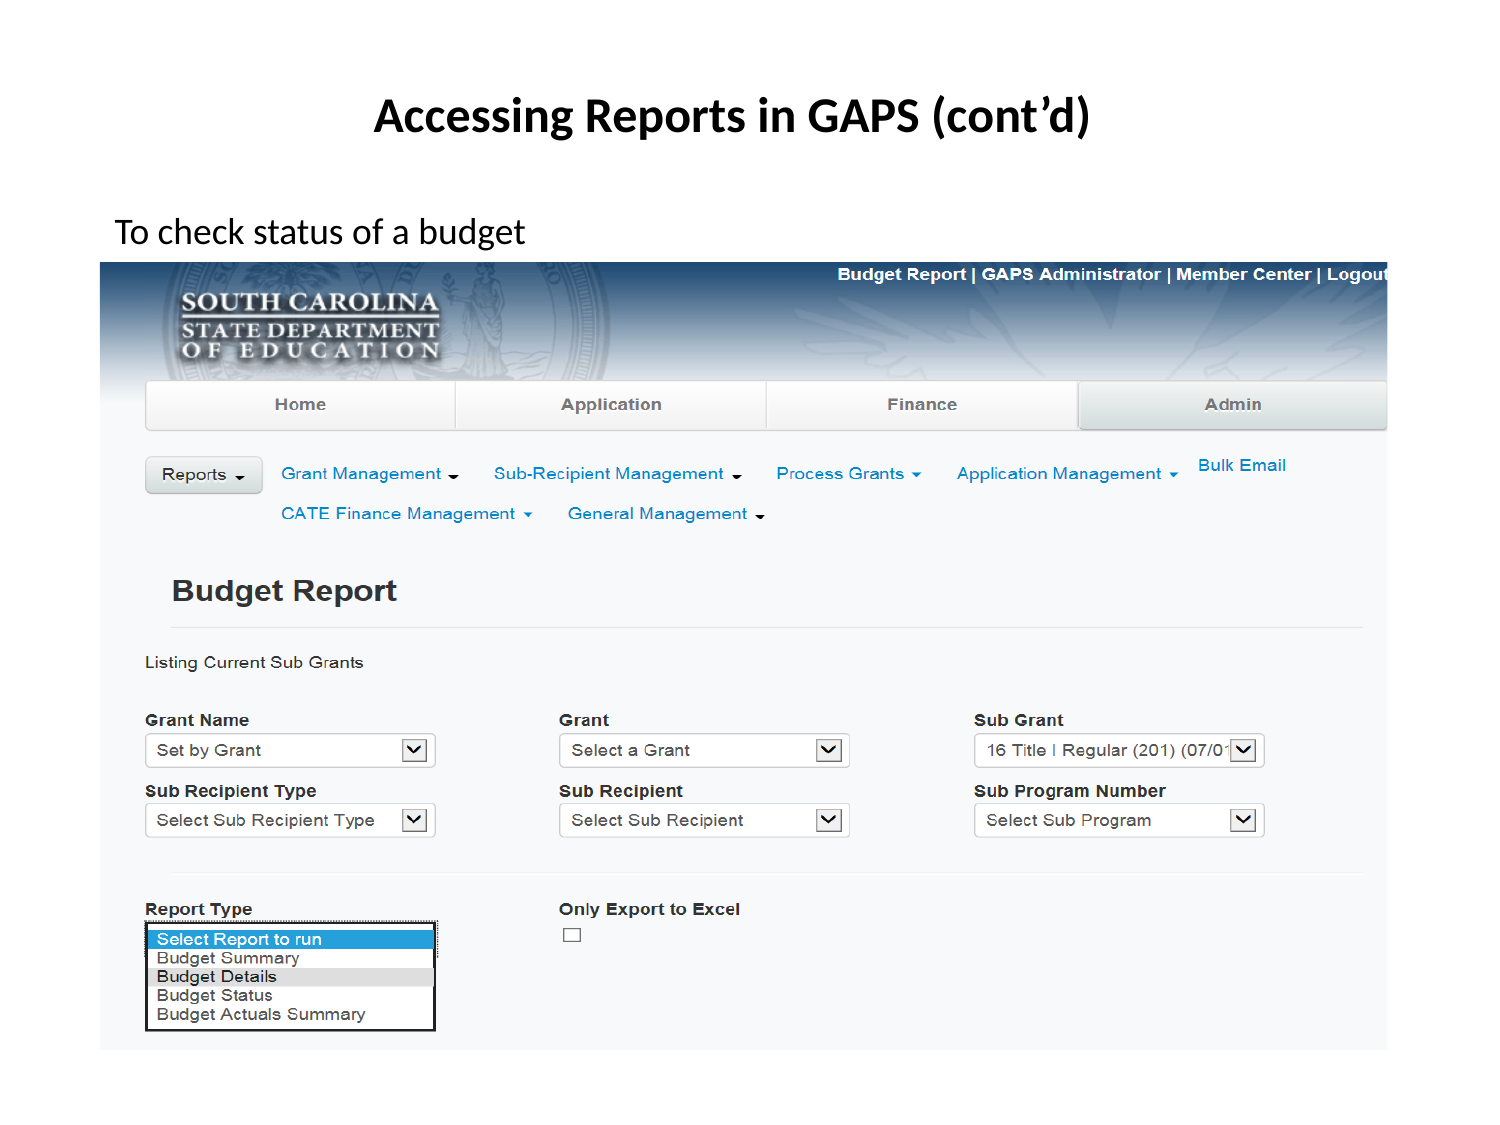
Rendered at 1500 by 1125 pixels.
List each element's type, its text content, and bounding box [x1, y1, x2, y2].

text_box To check status of a budget [99, 199, 1388, 260]
text_box Accessing Reports in GAPS (cont’d) [99, 74, 1413, 150]
picture [99, 262, 1388, 1051]
